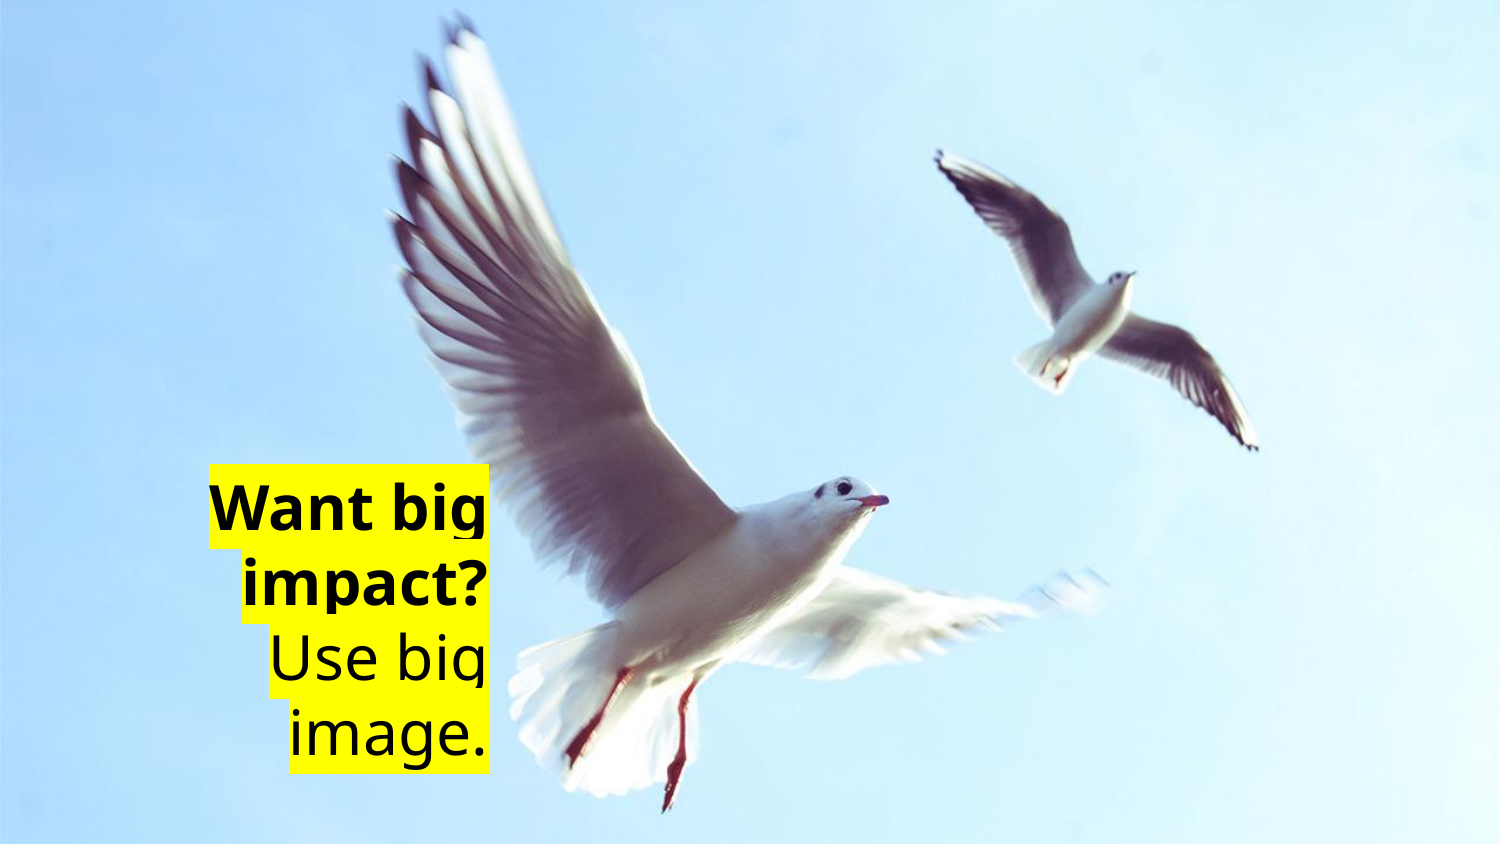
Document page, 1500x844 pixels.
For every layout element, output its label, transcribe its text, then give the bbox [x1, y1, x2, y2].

picture [0, 0, 1500, 844]
title Want big impact? Use big image. [48, 556, 504, 783]
